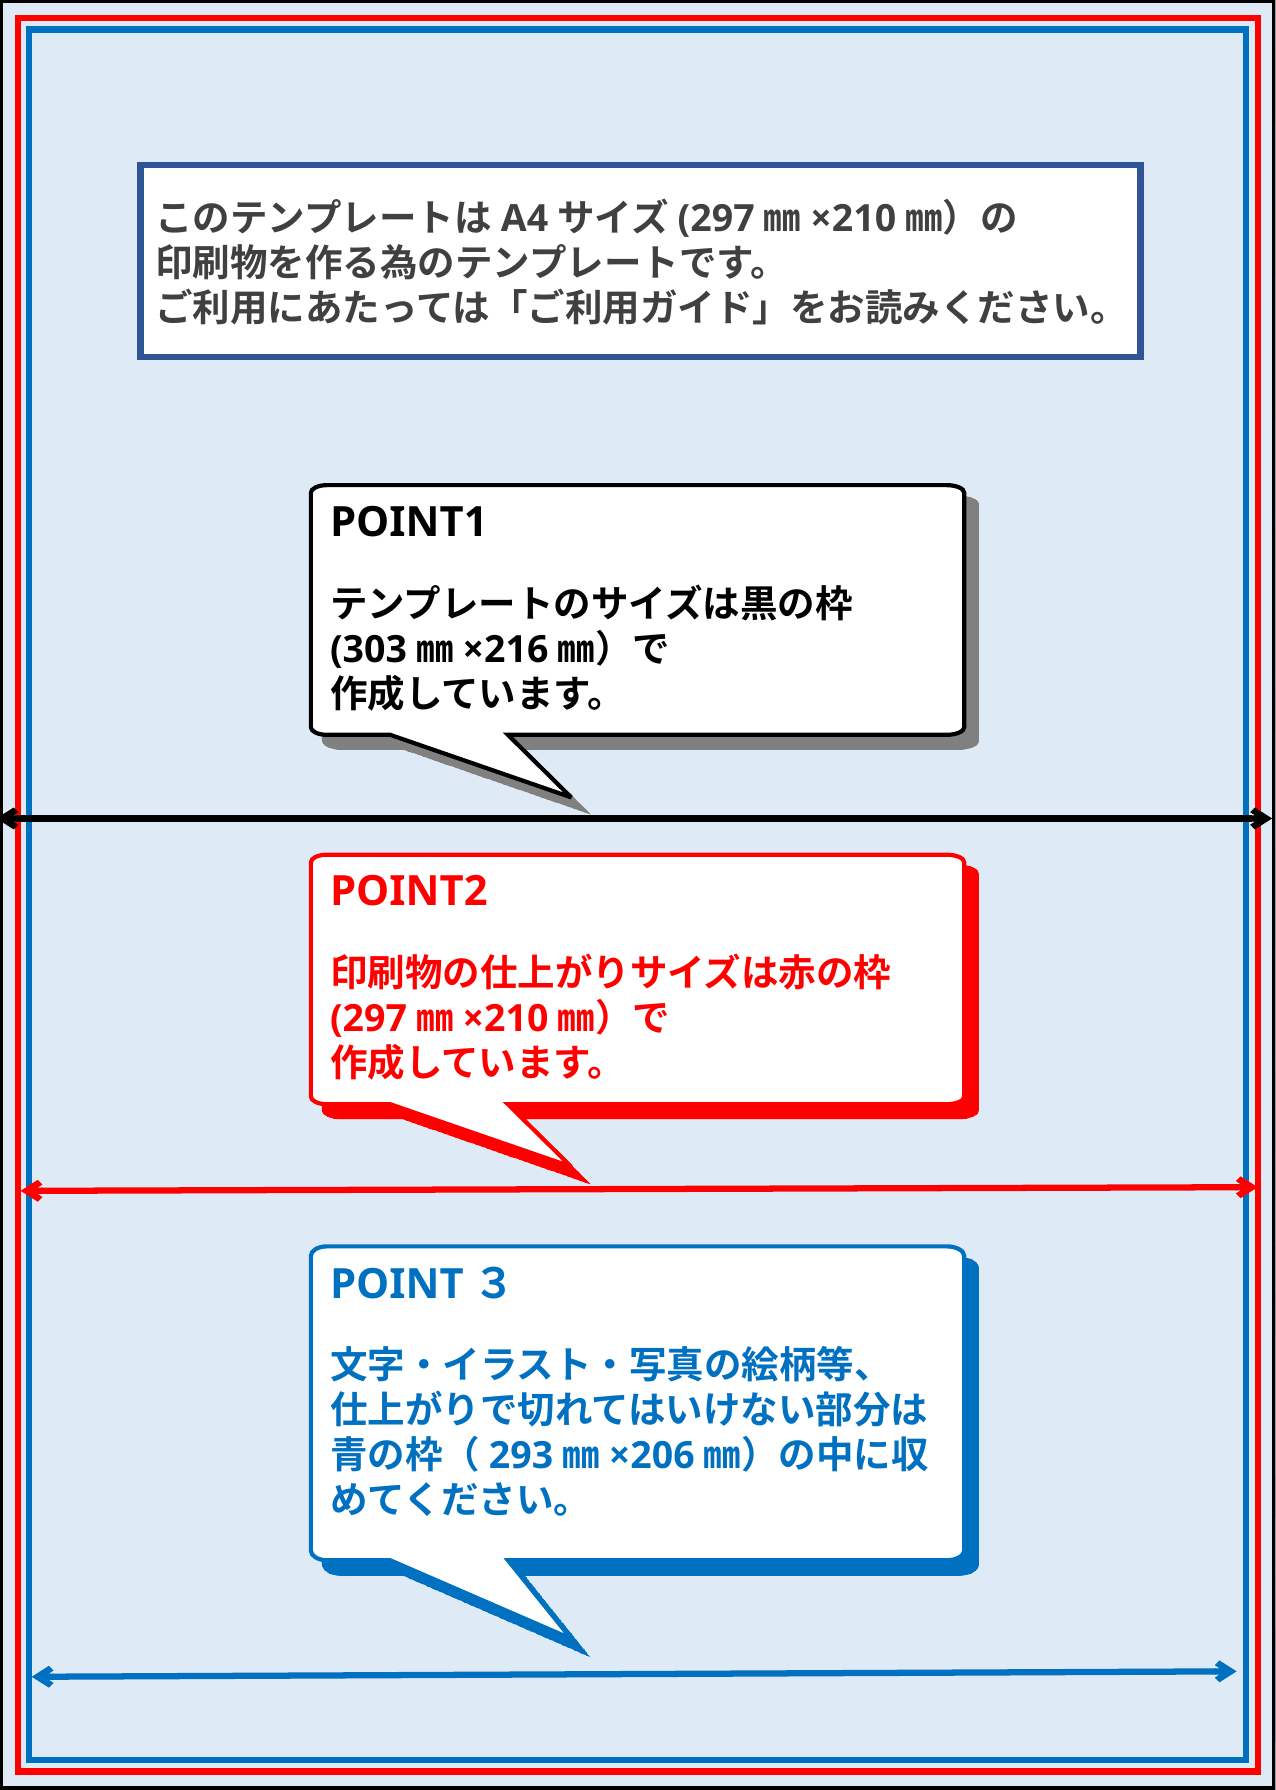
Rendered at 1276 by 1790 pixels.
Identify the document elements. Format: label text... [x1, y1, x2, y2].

text_box [28, 1191, 1247, 1761]
text_box [17, 822, 1259, 1773]
text_box [0, 0, 1276, 1790]
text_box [31, 1671, 1237, 1677]
text_box POINT1 テンプレートのサイズは黒の枠 (303㎜×216㎜）で 作成しています。 [310, 485, 965, 798]
text_box このテンプレートはA4サイズ(297㎜×210㎜）の 印刷物を作る為のテンプレートです。 ご利用にあたっては「ご利用ガイド」をお読みください。 [140, 164, 1142, 358]
text_box POINT2 印刷物の仕上がりサイズは赤の枠(297㎜×210㎜）で 作成しています。 [310, 854, 965, 1167]
text_box [28, 822, 1247, 1187]
text_box [17, 17, 1259, 815]
text_box [28, 28, 1247, 815]
text_box POINT３ 文字・イラスト・写真の絵柄等、 仕上がりで切れてはいけない部分は 青の枠（293㎜×206㎜）の中に収めてください。 [310, 1246, 965, 1639]
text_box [20, 1187, 1258, 1191]
